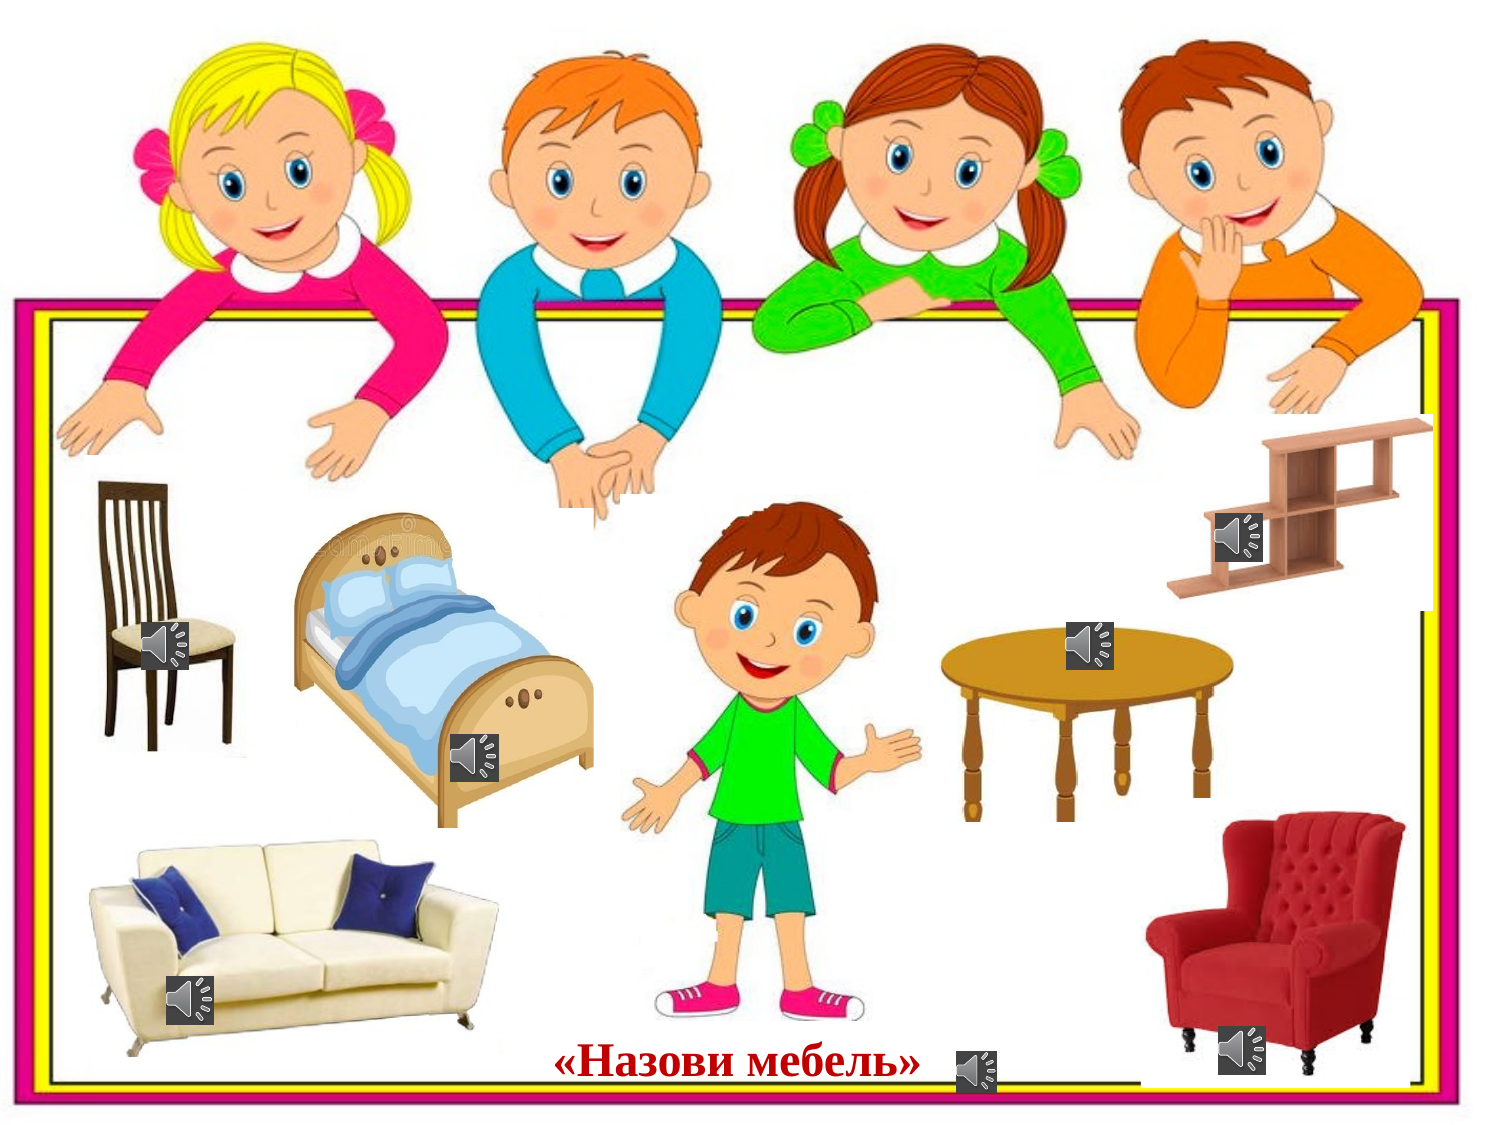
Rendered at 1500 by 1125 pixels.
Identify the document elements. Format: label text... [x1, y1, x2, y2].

picture [0, 0, 1500, 1125]
title «Назови мебель» [481, 1020, 995, 1094]
